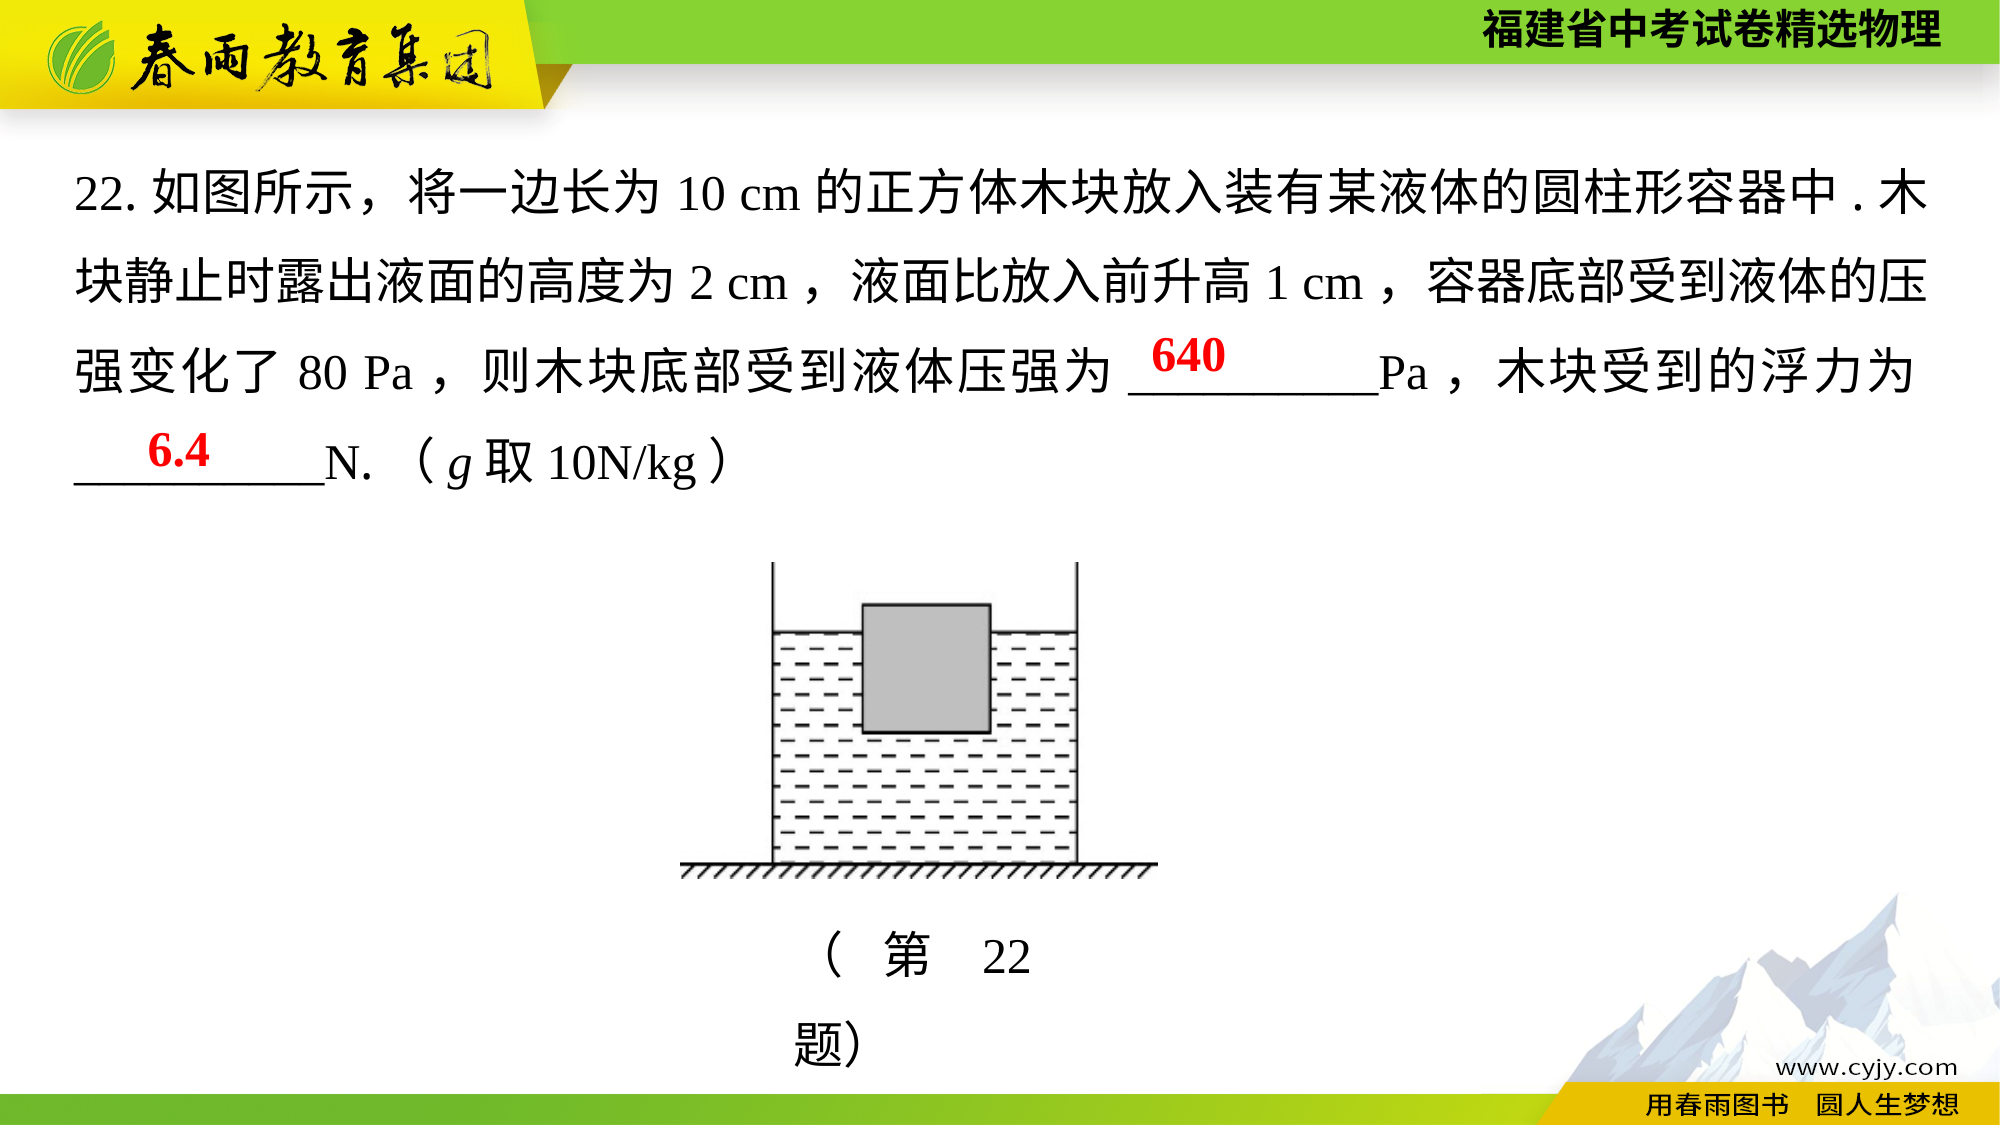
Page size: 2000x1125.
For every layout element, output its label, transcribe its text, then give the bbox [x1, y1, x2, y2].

picture [0, 0, 2000, 1125]
text_box 640 [1136, 314, 1304, 390]
text_box 6.4 [132, 408, 287, 484]
list 22.如图所示，将一边长为10 cm的正方体木块放入装有某液体的圆柱形容器中.木块静止时露出液面的高度为2 cm，液面比放入前升高1 cm，容器底部受到液体的压强变化了80 Pa，则木块底部受到液体压强为__________Pa，木块受到的浮力为__________N.（g取10N/kg） [59, 122, 1944, 502]
text_box （第22题） [779, 888, 1059, 992]
